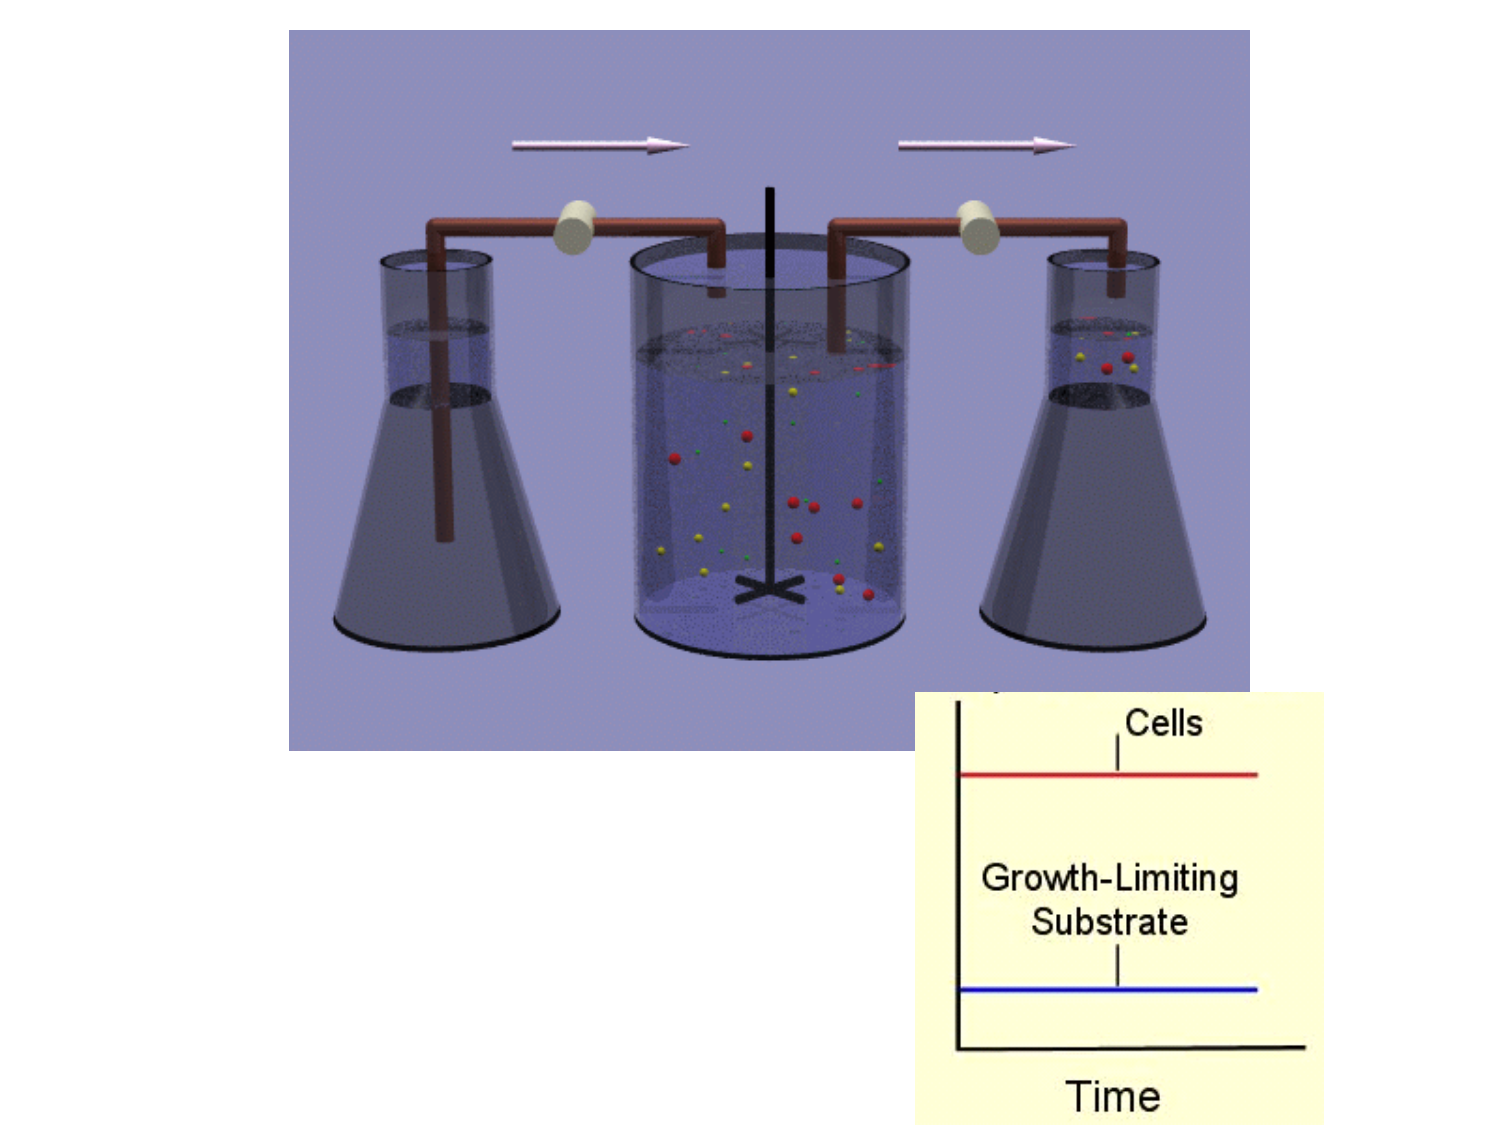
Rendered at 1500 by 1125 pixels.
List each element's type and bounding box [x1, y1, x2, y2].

picture [288, 30, 1325, 1125]
